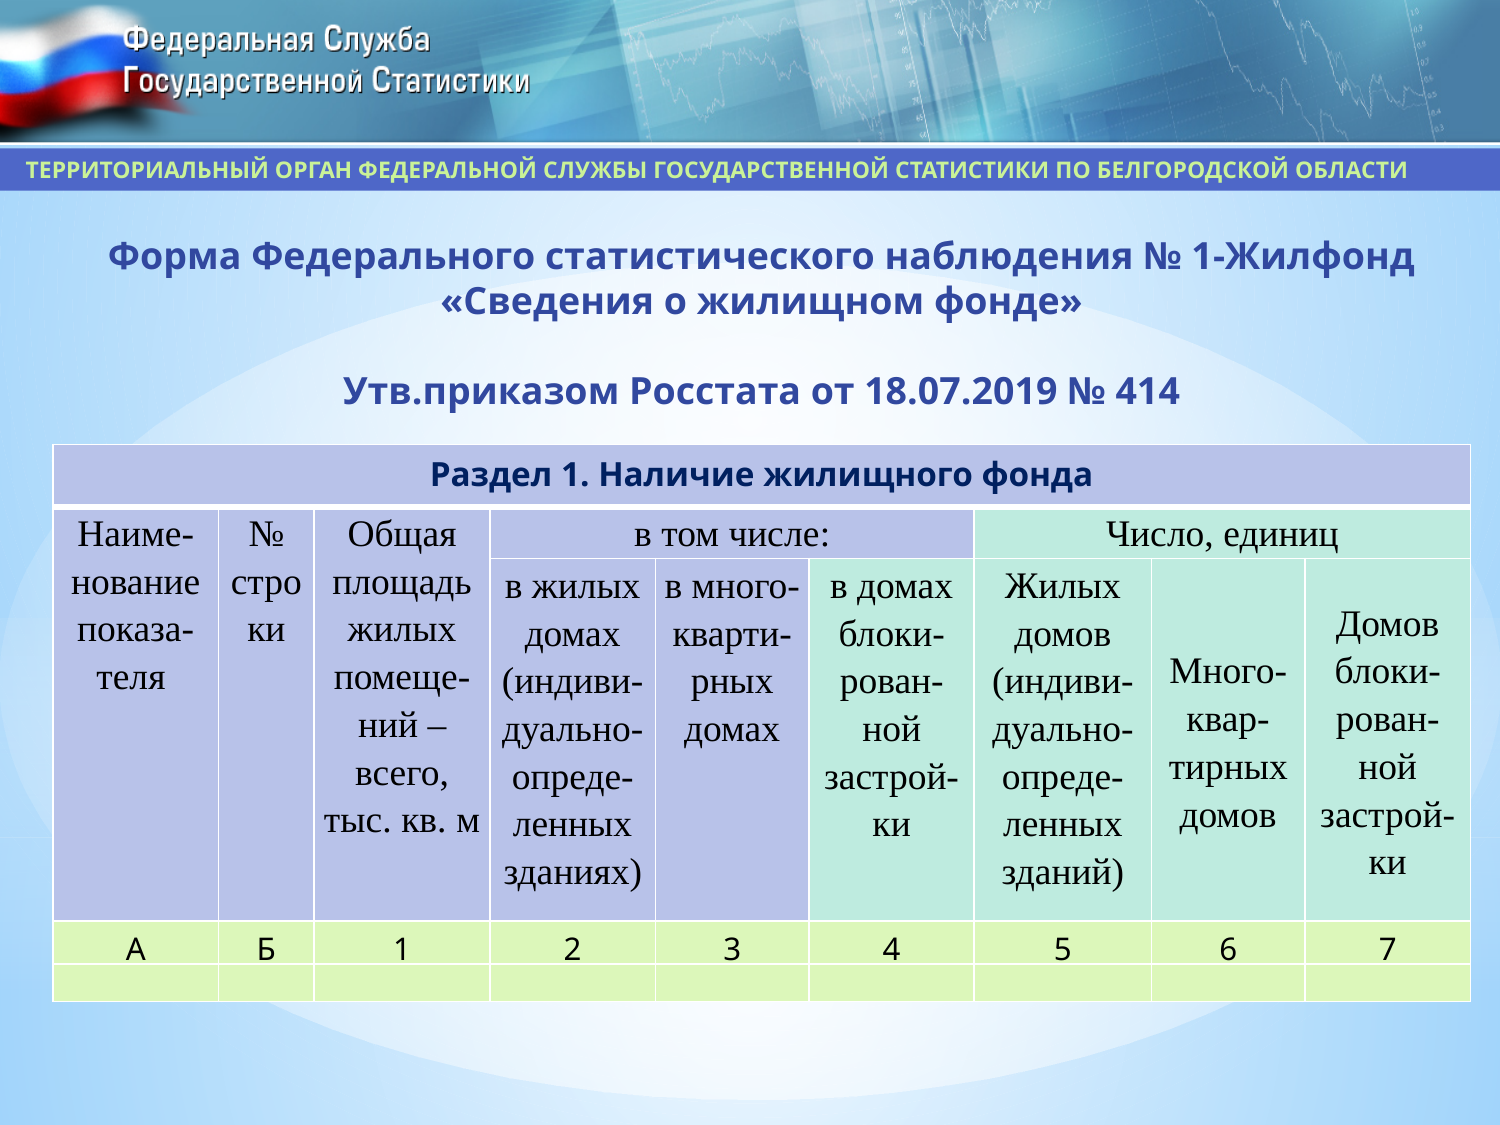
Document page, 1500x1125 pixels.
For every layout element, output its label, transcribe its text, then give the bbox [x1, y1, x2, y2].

table_cell [54, 965, 218, 1001]
table_cell в домах блоки-рован-ной застрой-ки [810, 559, 973, 920]
table_cell [219, 965, 313, 1001]
table_header Раздел 1. Наличие жилищного фонда [54, 445, 1470, 504]
table_cell в много-кварти-рных домах [656, 559, 808, 920]
text_box Форма Федерального статистического наблюдения № 1-Жилфонд «Сведения о жилищном фонде» Утв.приказом Росстата от 18.07.2019 № 414 [76, 231, 1447, 350]
table_cell Домов блоки-рован-ной застрой-ки [1306, 559, 1470, 920]
table_cell Жилых домов (индиви-дуально-опреде-ленных зданий) [975, 559, 1151, 920]
table_cell Общая площадь жилых помеще-ний – всего, тыс. кв. м [315, 510, 489, 920]
picture [0, 0, 1500, 145]
table_cell Много-квар-тирных домов [1152, 559, 1304, 920]
table_cell 1 [315, 922, 489, 963]
table_cell Б [219, 922, 313, 963]
table_cell [975, 965, 1151, 1001]
table_cell в том числе: [491, 510, 973, 558]
table_cell 3 [656, 922, 808, 963]
table_cell 6 [1152, 922, 1304, 963]
table_cell 2 [491, 922, 655, 963]
table_cell № строки [219, 510, 313, 920]
table_cell [491, 965, 655, 1001]
table_cell в жилых домах (индиви-дуально-опреде-ленных зданиях) [491, 559, 655, 920]
table_cell [1152, 965, 1304, 1001]
table_cell 7 [1306, 922, 1470, 963]
table_cell А [54, 922, 218, 963]
table_cell [810, 965, 973, 1001]
table_cell 4 [810, 922, 973, 963]
table_cell Наиме-нование показа-теля [54, 510, 218, 920]
table_cell [315, 965, 489, 1001]
table_cell [1306, 965, 1470, 1001]
table_cell 5 [975, 922, 1151, 963]
table_cell Число, единиц [975, 510, 1470, 558]
text_box ТЕРРИТОРИАЛЬНЫЙ ОРГАН ФЕДЕРАЛЬНОЙ СЛУЖБЫ ГОСУДАРСТВЕННОЙ СТАТИСТИКИ ПО БЕЛГОРОДСКОЙ ОБЛАСТИ [0, 152, 1500, 191]
table_cell [656, 965, 808, 1001]
